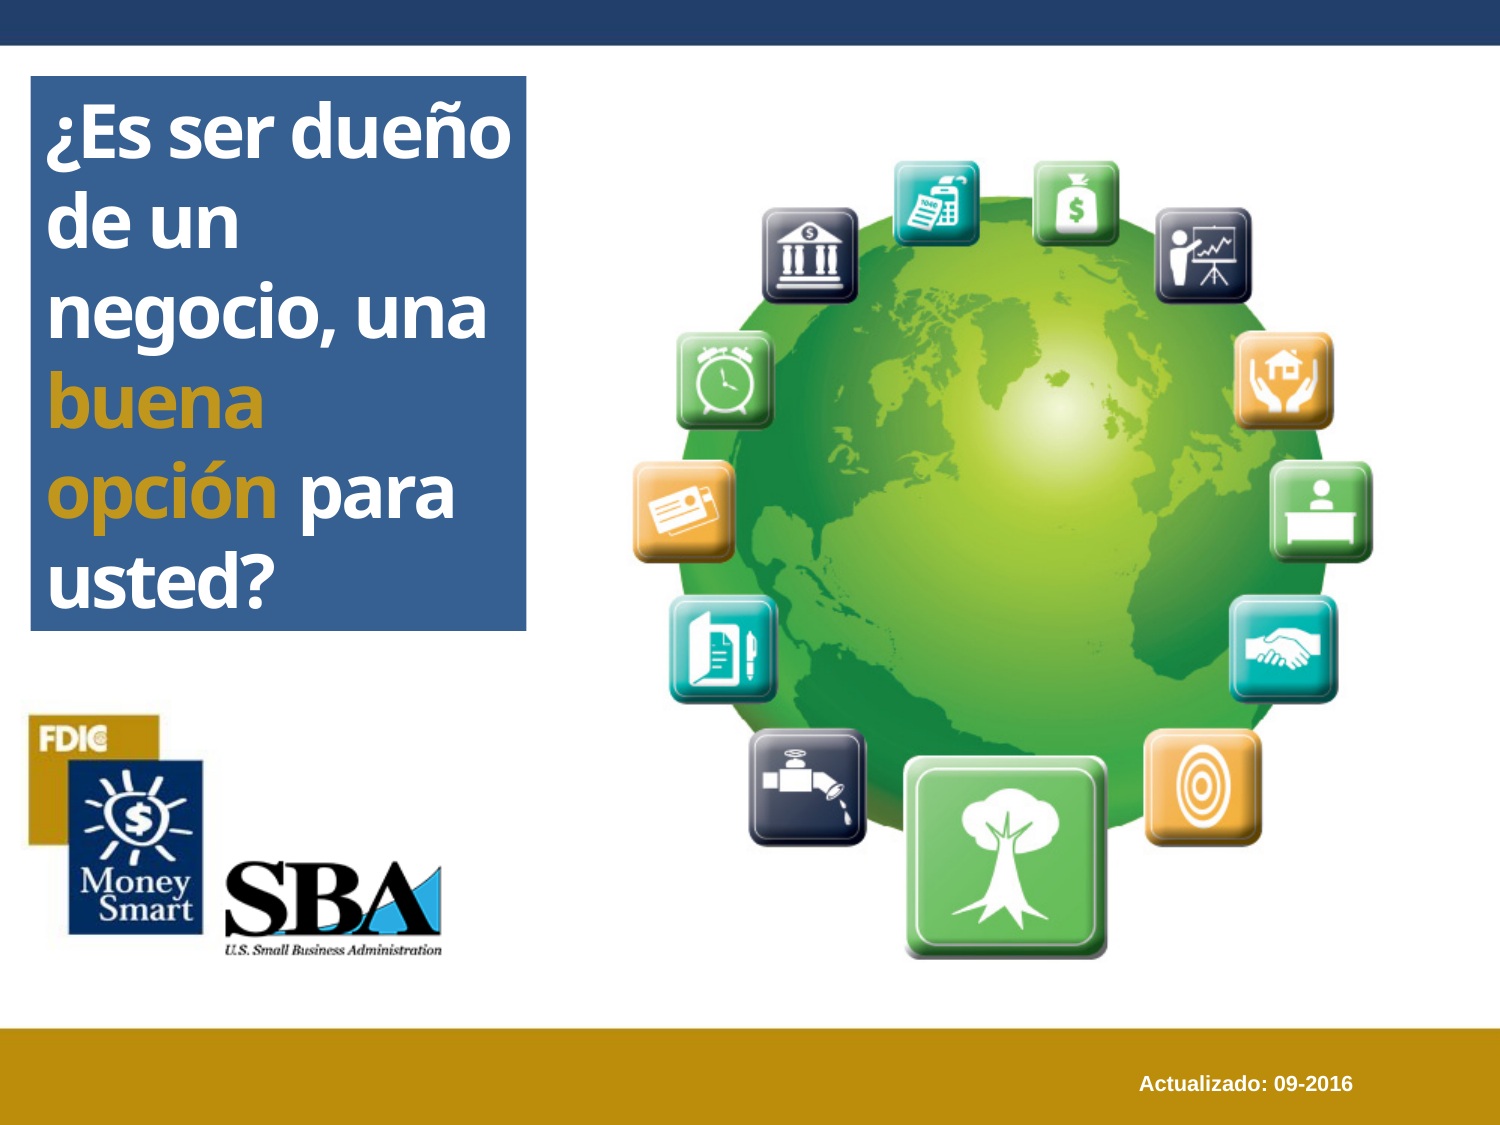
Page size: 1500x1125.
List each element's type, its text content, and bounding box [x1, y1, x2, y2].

text_box Actualizado: 09-2016 [1124, 1062, 1369, 1104]
picture [0, 0, 1500, 1125]
text_box ¿Es ser dueño de un negocio, una buena opción para usted? [30, 76, 527, 631]
